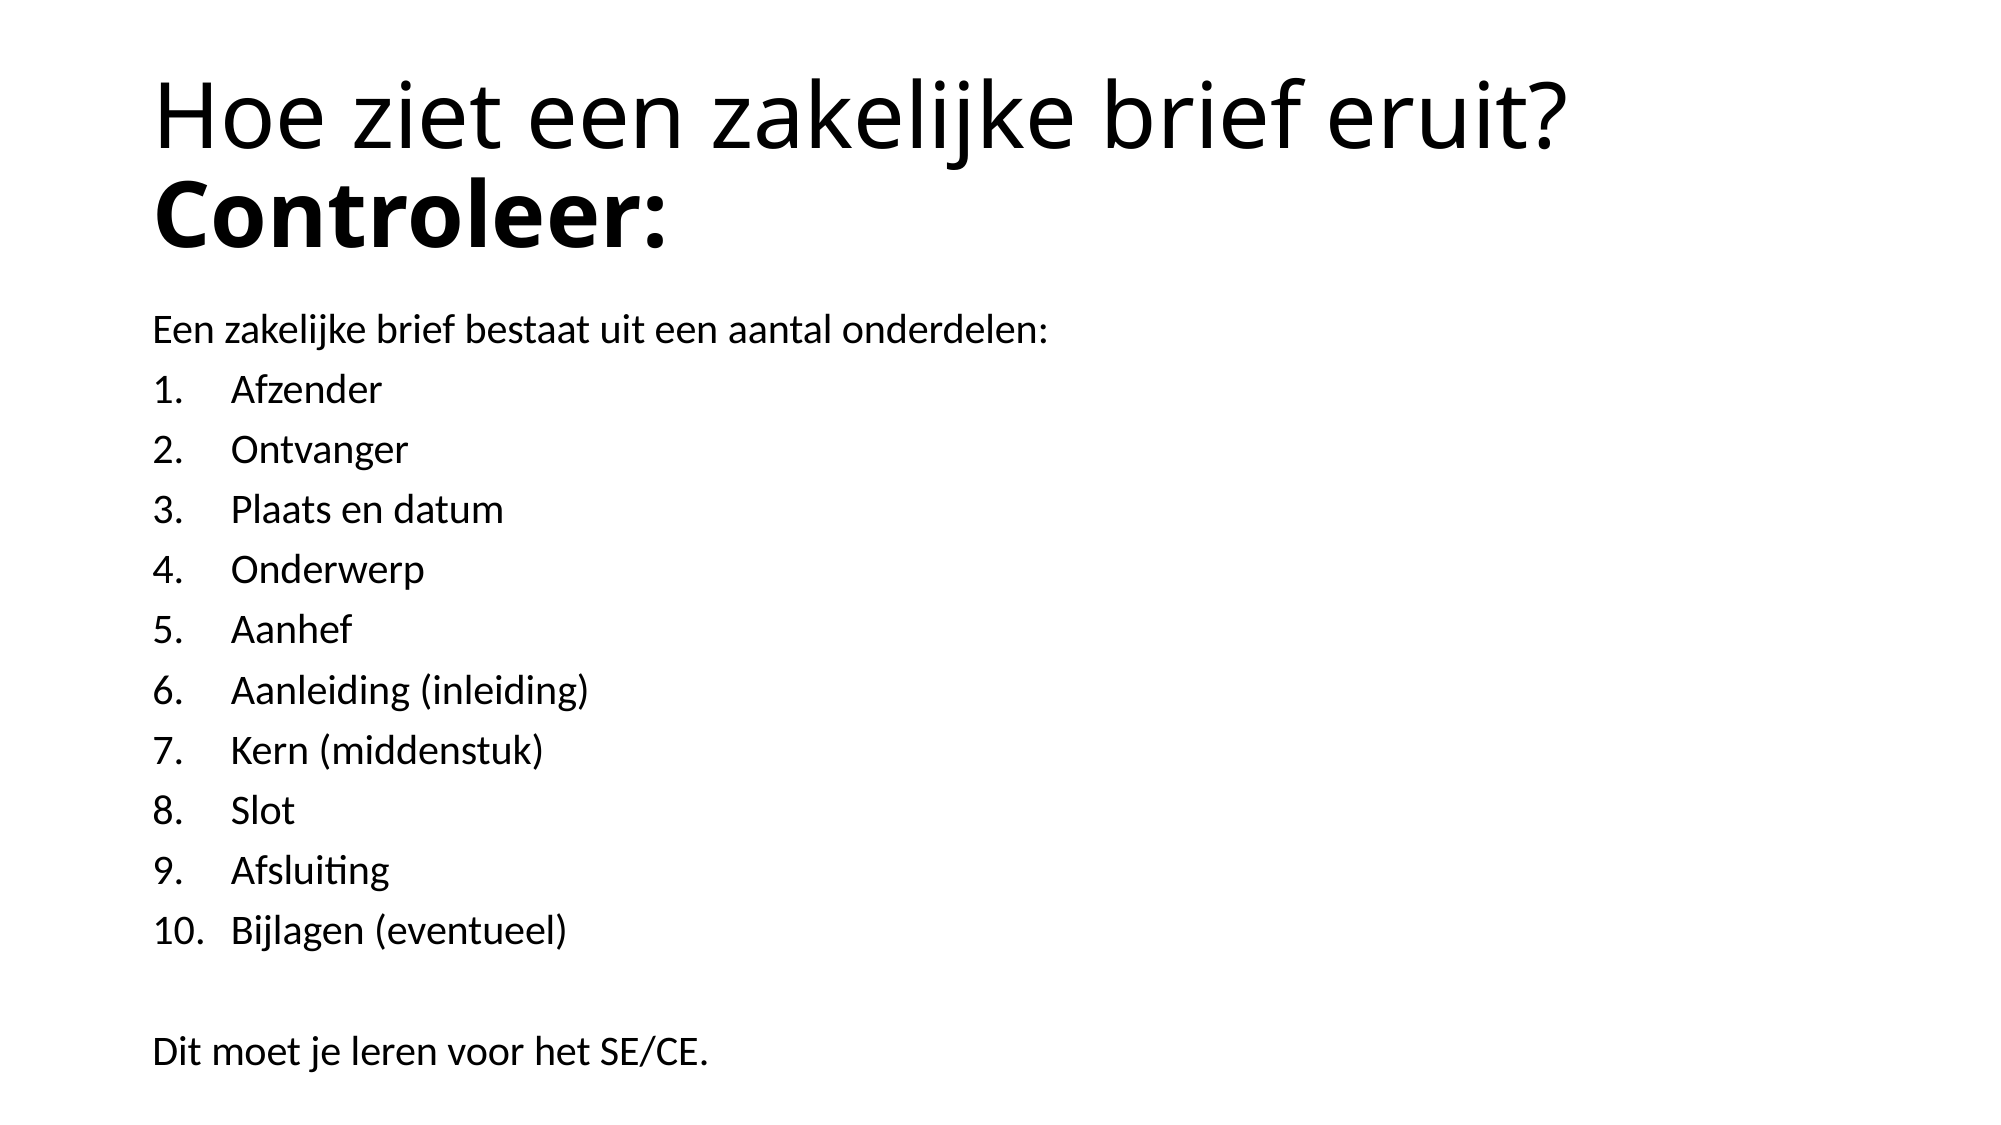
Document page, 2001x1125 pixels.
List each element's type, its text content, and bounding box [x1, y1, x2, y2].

title Hoe ziet een zakelijke brief eruit? Controleer: [137, 59, 1863, 278]
list Een zakelijke brief bestaat uit een aantal onderdelen: Afzender Ontvanger Plaats en datum Onderwerp Aanhef Aanleiding (inleiding) Kern (middenstuk) Slot Afsluiting Bijlagen (eventueel) Dit moet je leren voor het SE/CE. [137, 299, 1863, 1089]
